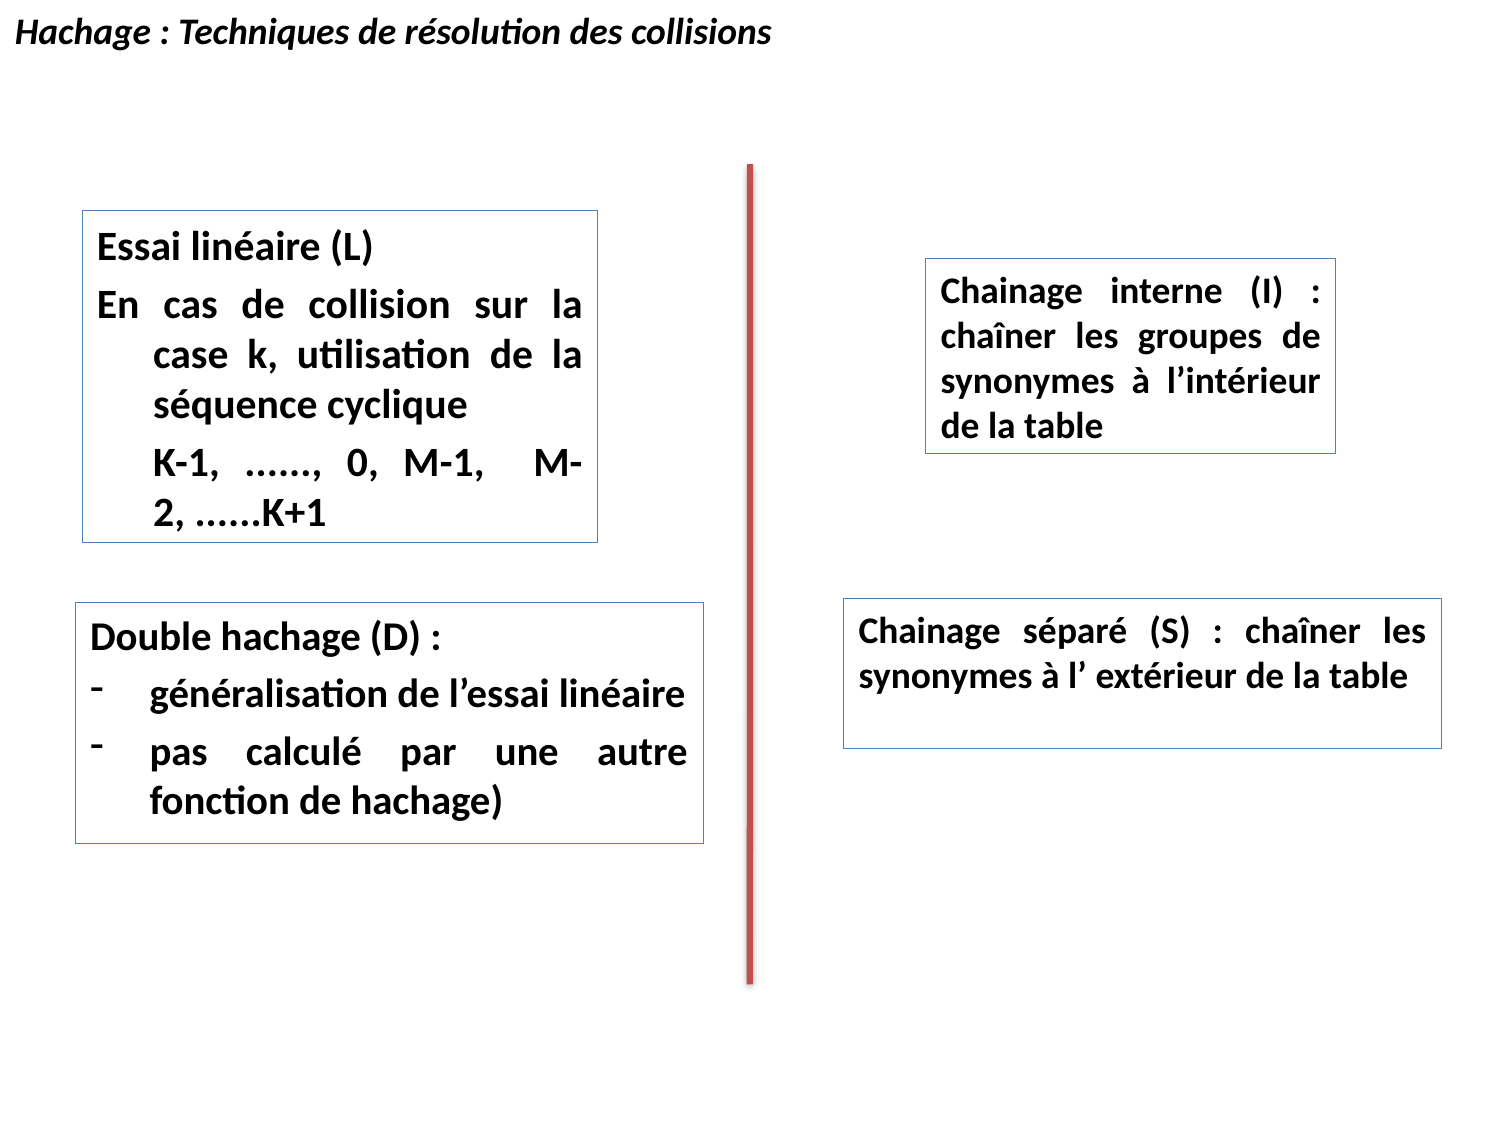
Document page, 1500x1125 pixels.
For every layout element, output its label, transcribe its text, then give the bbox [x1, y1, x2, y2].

text_box Chainage interne (I) : chaîner les groupes de synonymes à l’intérieur de la table [925, 258, 1336, 454]
text_box Chainage séparé (S) : chaîner les synonymes à l’ extérieur de la table [843, 598, 1442, 749]
text_box Essai linéaire (L) En cas de collision sur la case k, utilisation de la séquence cyclique K-1, ......, 0, M-1, M-2, ......K+1 [82, 210, 598, 543]
list Double hachage (D) : généralisation de l’essai linéaire pas calculé par une autre fonction de hachage) [75, 602, 704, 844]
text_box Hachage : Techniques de résolution des collisions [0, 0, 809, 60]
